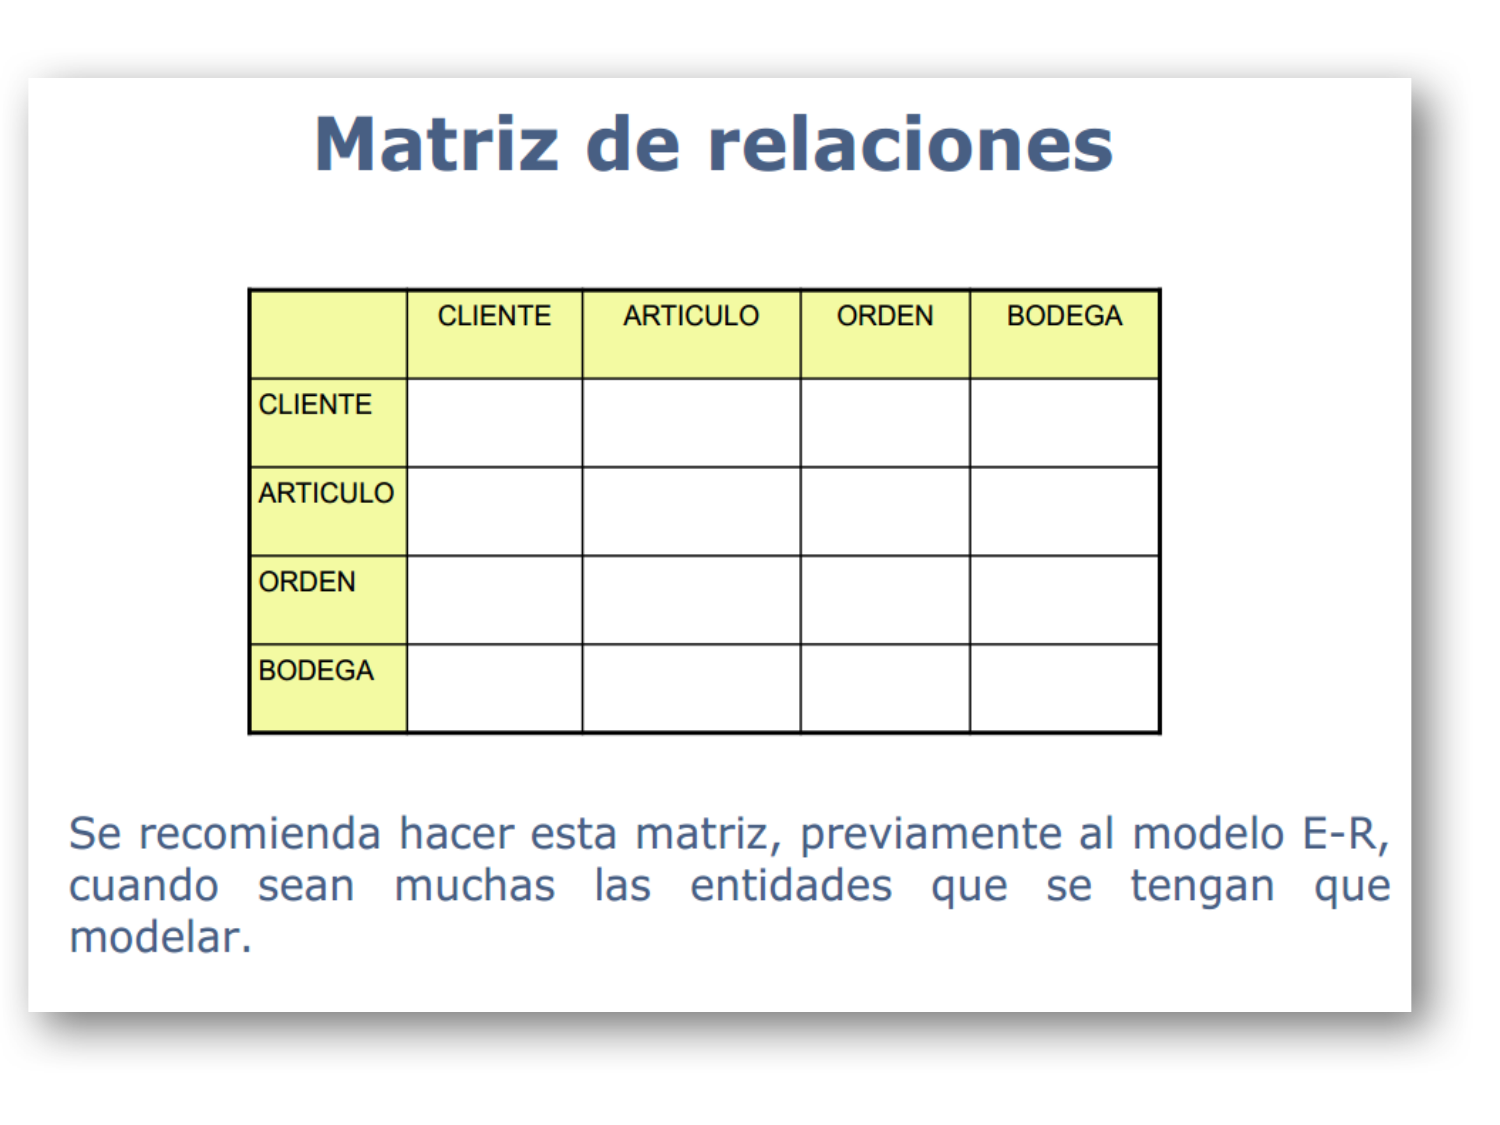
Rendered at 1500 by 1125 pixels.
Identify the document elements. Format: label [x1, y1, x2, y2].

picture [28, 77, 1412, 1012]
